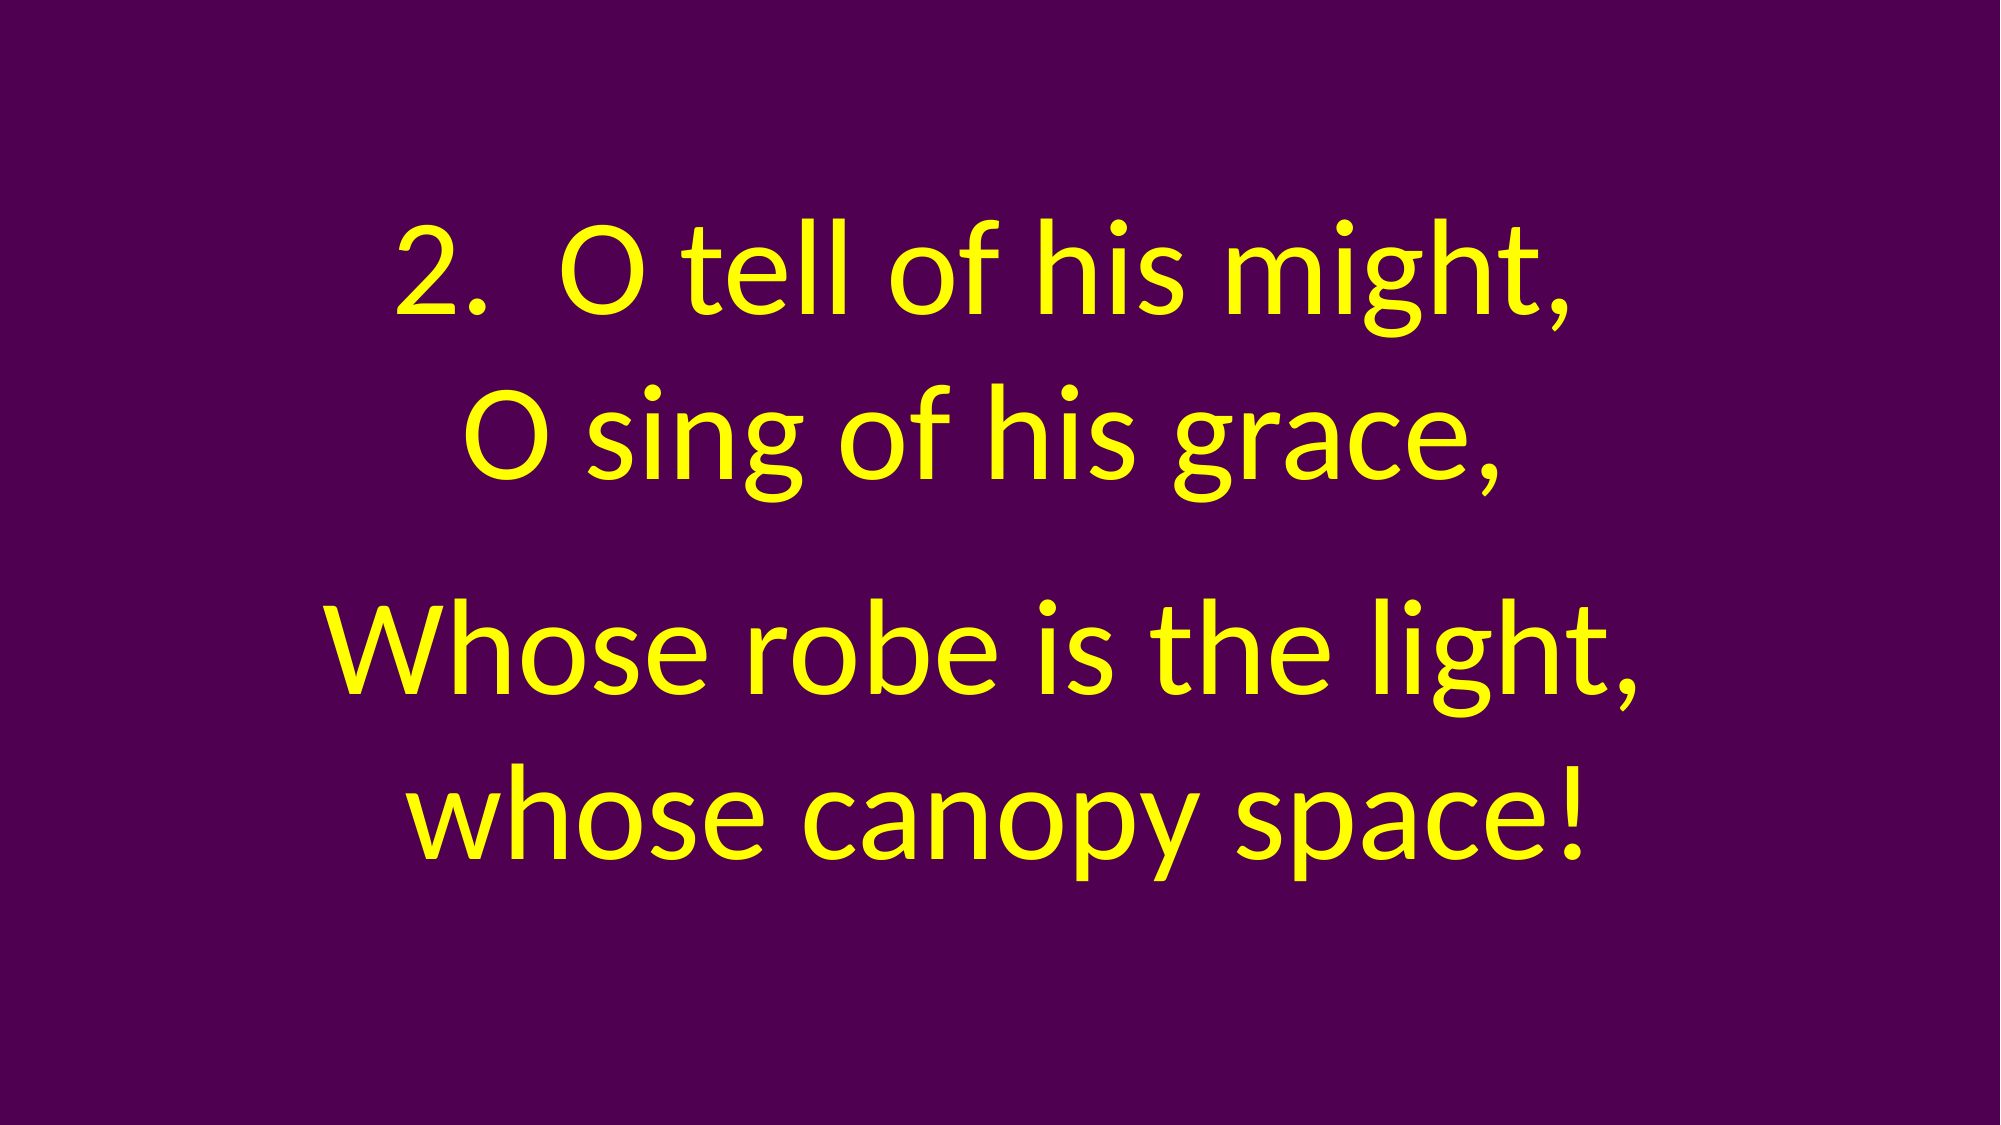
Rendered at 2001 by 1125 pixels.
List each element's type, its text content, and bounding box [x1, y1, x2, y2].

text_box 2. O tell of his might, O sing of his grace, Whose robe is the light, whose canopy space! [0, 169, 2000, 894]
